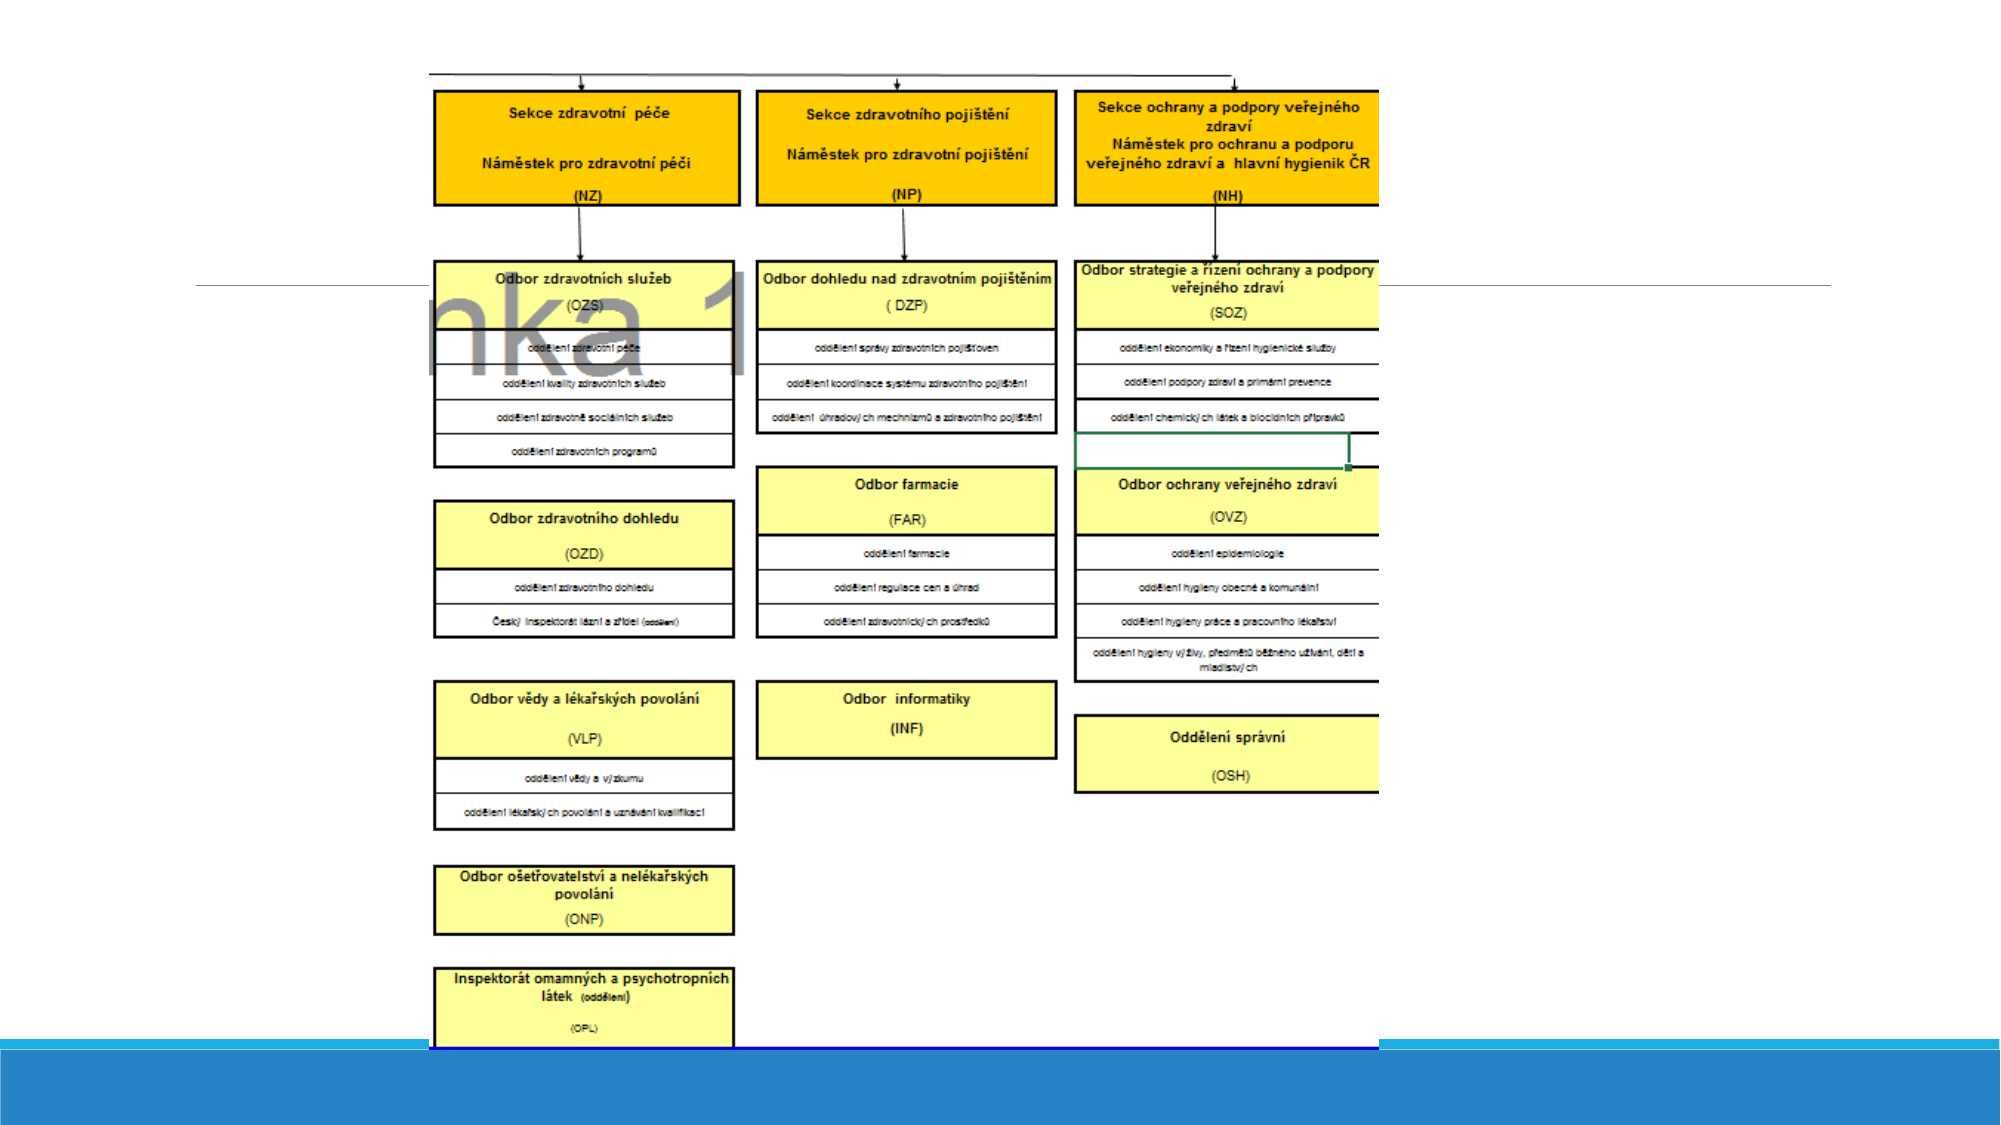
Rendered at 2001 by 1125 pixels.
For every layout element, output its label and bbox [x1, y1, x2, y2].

list [429, 59, 1380, 1051]
